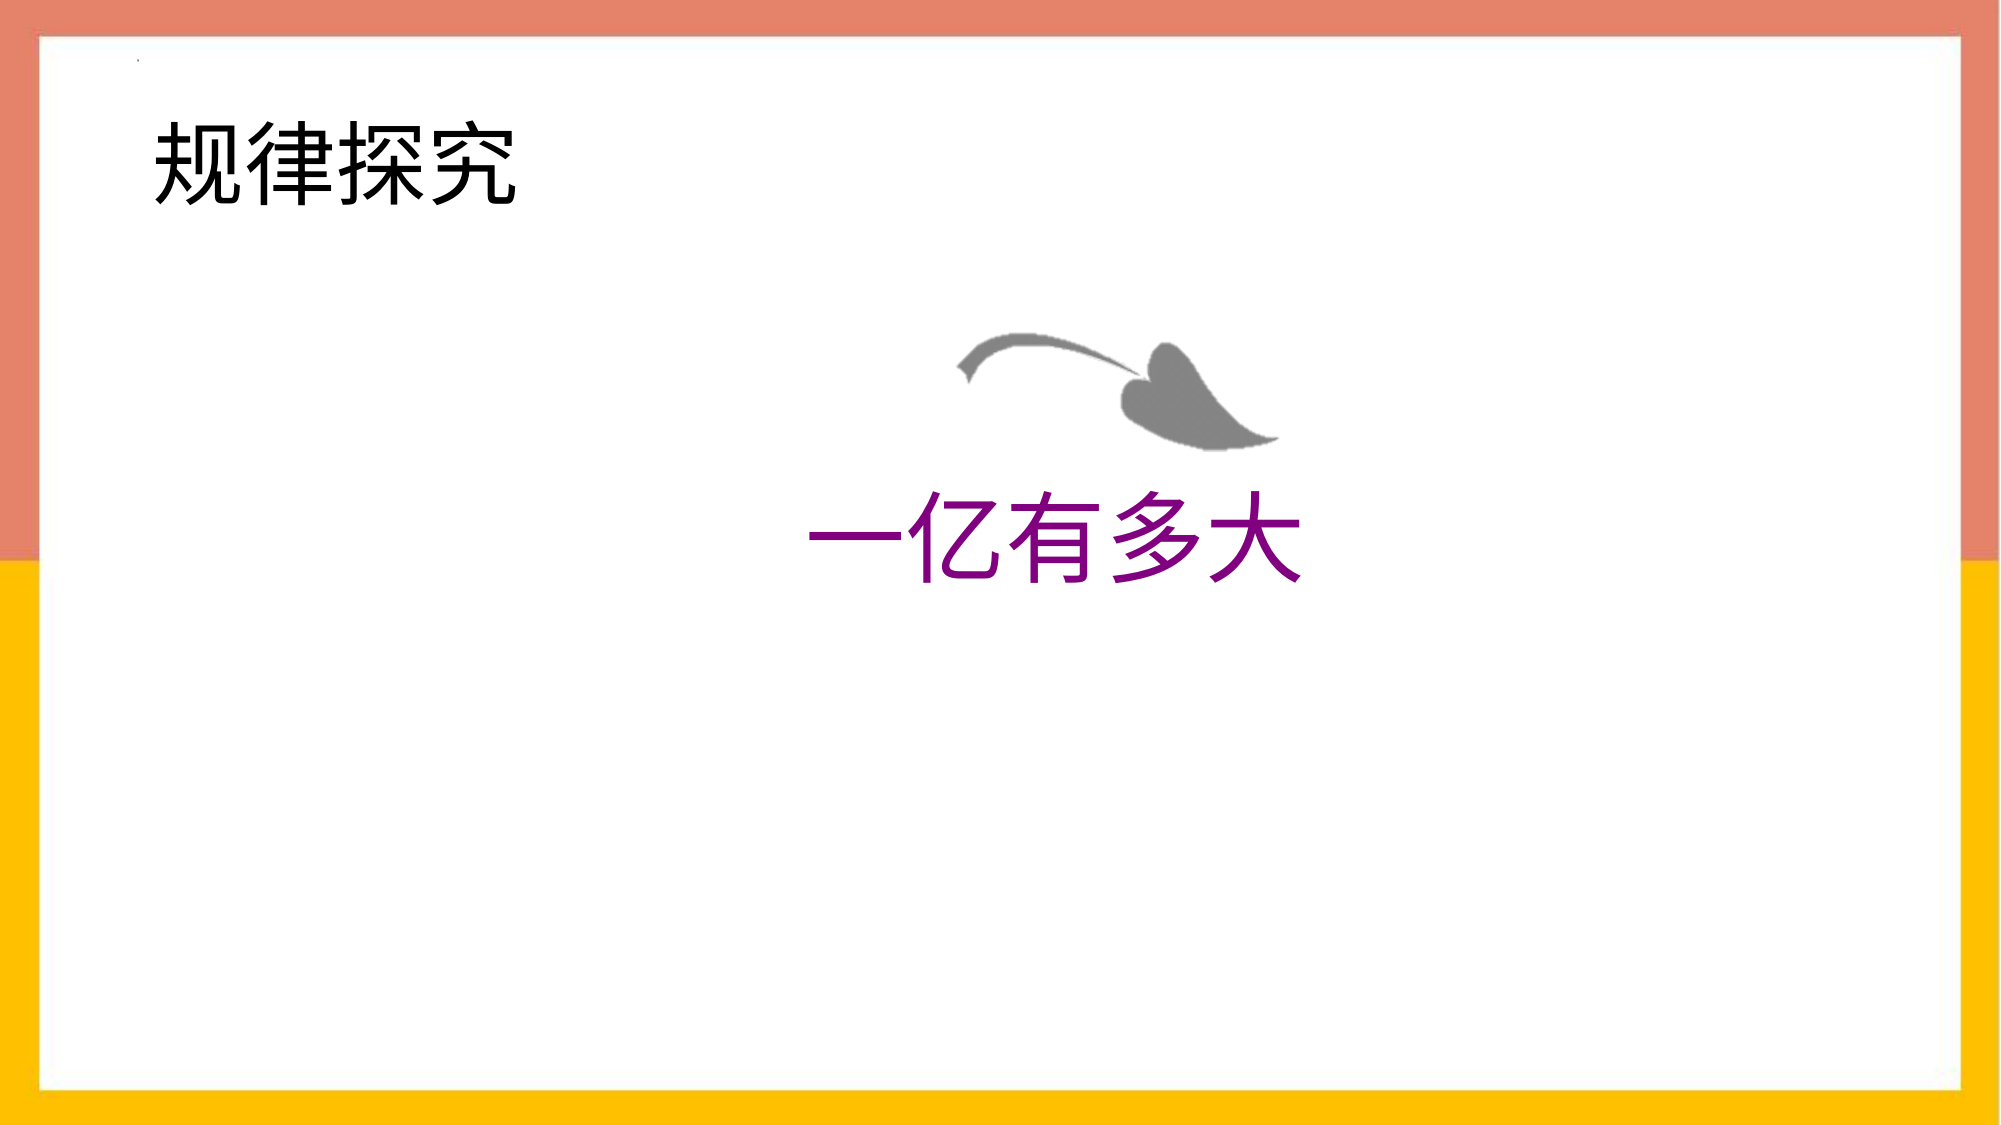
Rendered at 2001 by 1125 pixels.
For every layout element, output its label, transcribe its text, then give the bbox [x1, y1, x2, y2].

text_box 一亿有多大 [790, 468, 1321, 604]
title 规律探究 [137, 59, 1863, 278]
picture [0, 0, 2001, 1125]
